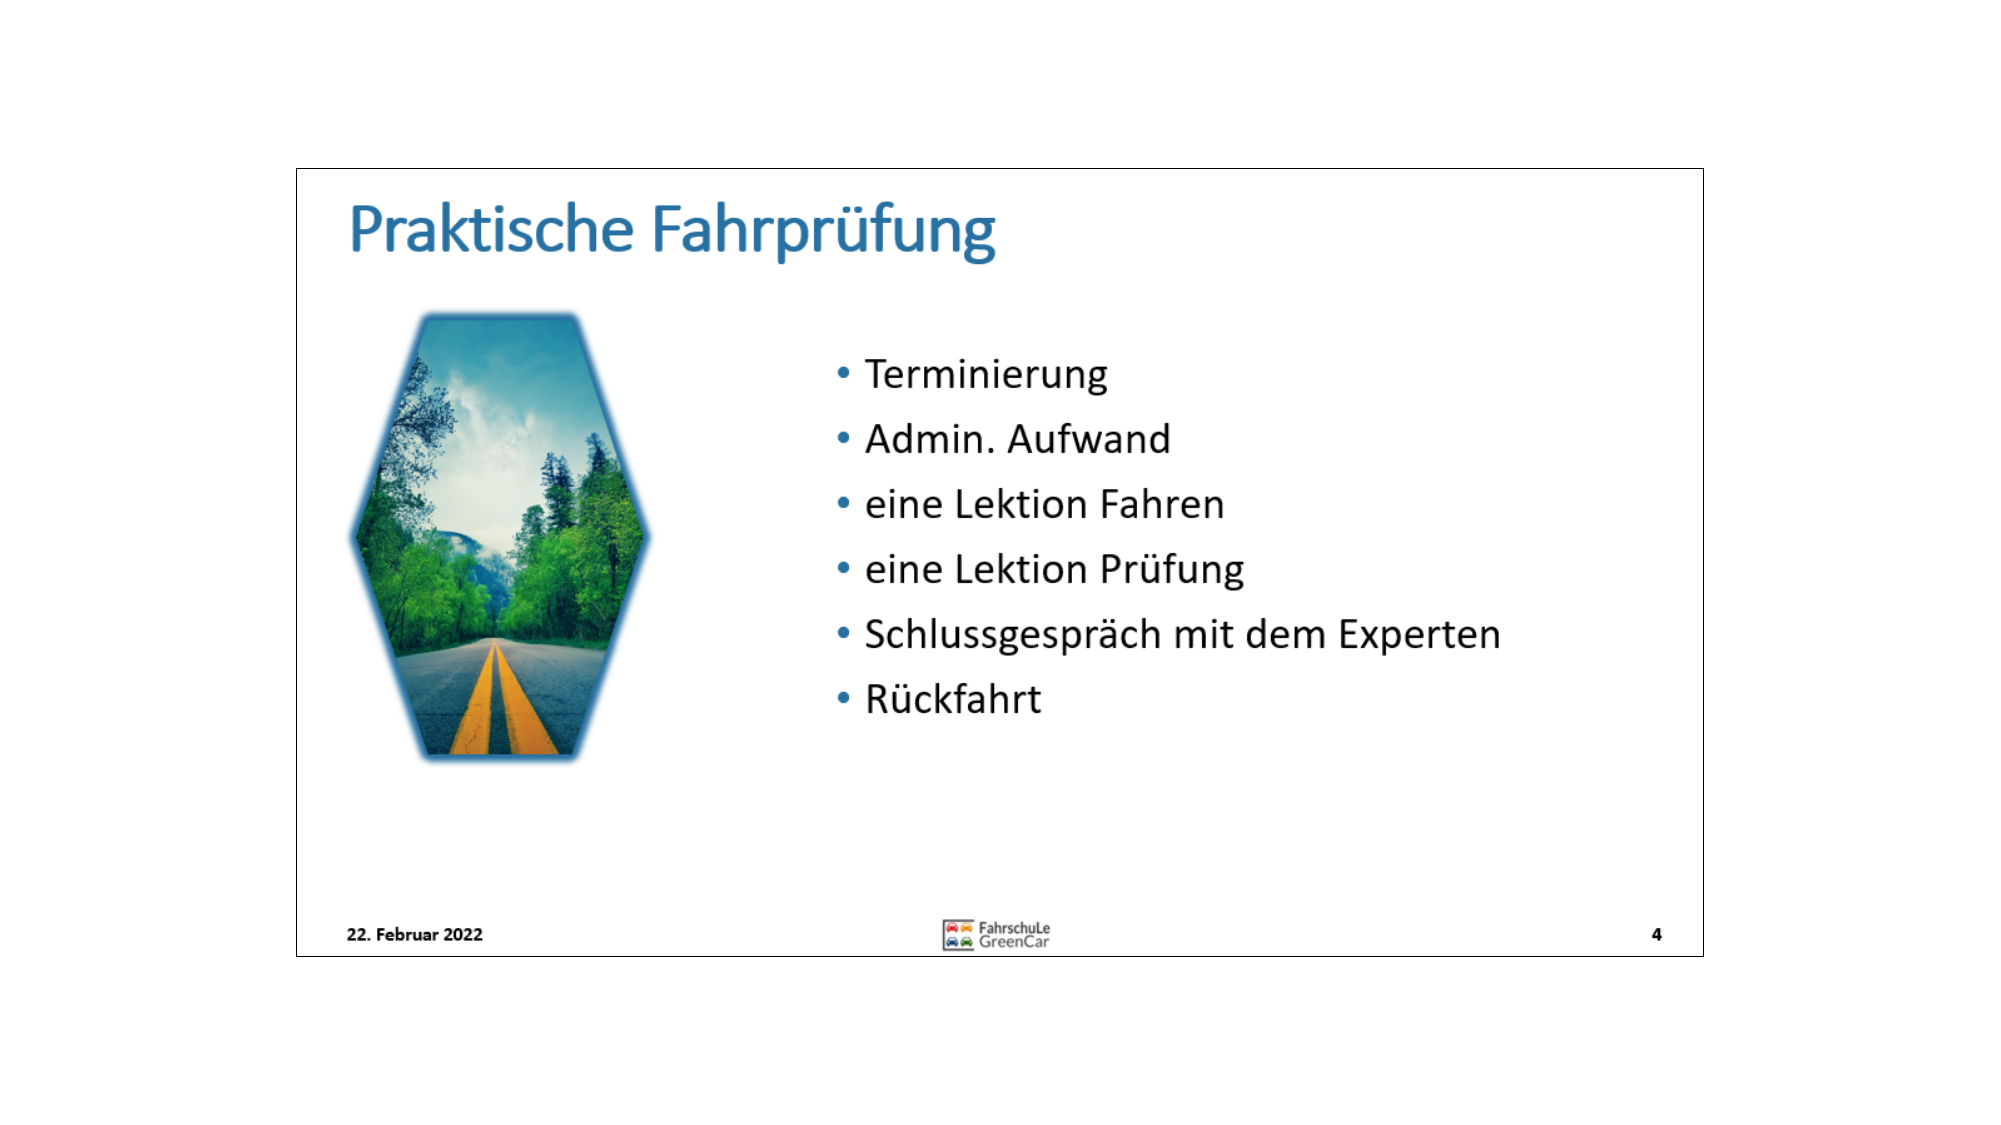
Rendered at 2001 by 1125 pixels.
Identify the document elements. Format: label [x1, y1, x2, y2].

picture [296, 168, 1704, 957]
